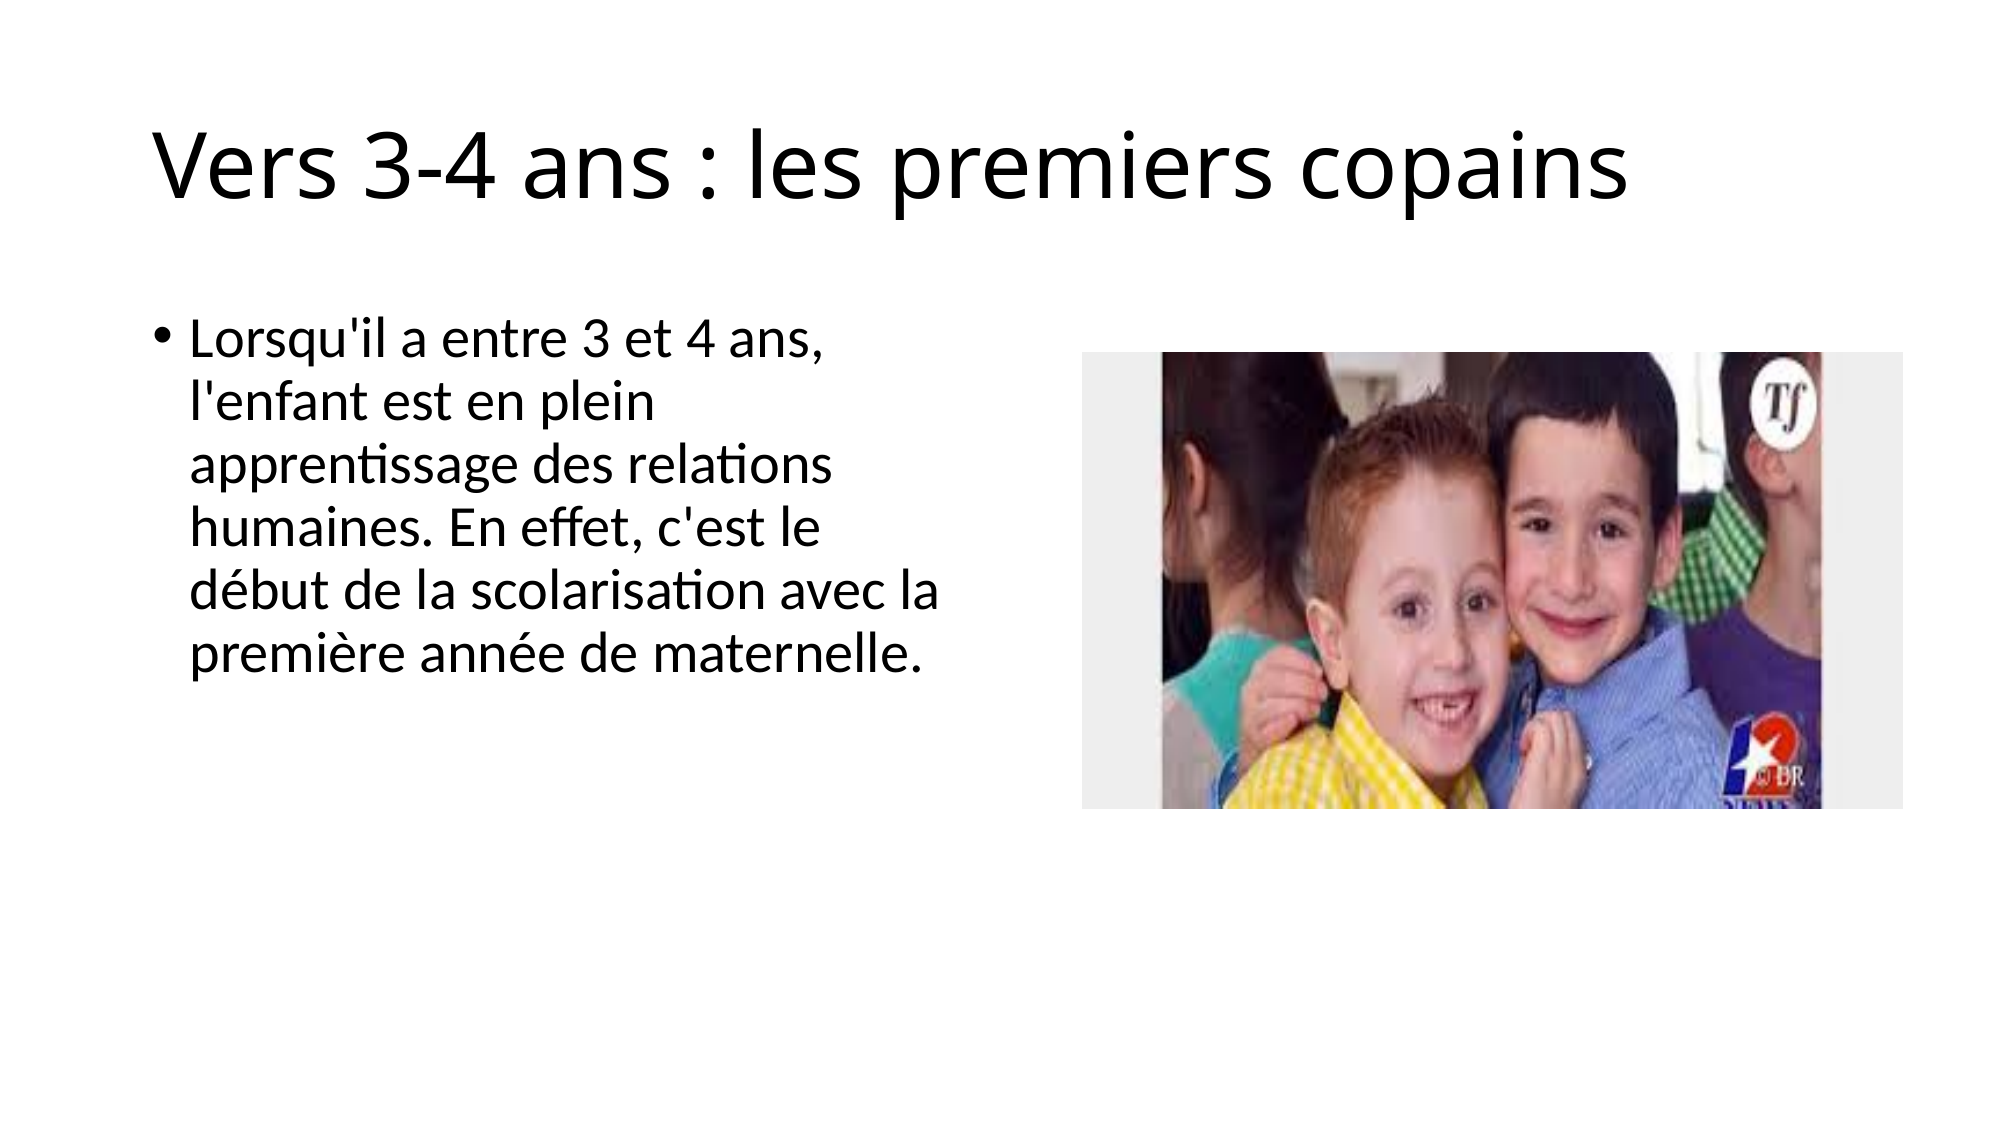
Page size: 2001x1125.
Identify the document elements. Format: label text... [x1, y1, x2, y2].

list Lorsqu'il a entre 3 et 4 ans, l'enfant est en plein apprentissage des relations humaines. En effet, c'est le début de la scolarisation avec la première année de maternelle. [137, 299, 988, 1014]
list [1082, 352, 1903, 809]
title Vers 3-4 ans : les premiers copains [137, 59, 1863, 278]
